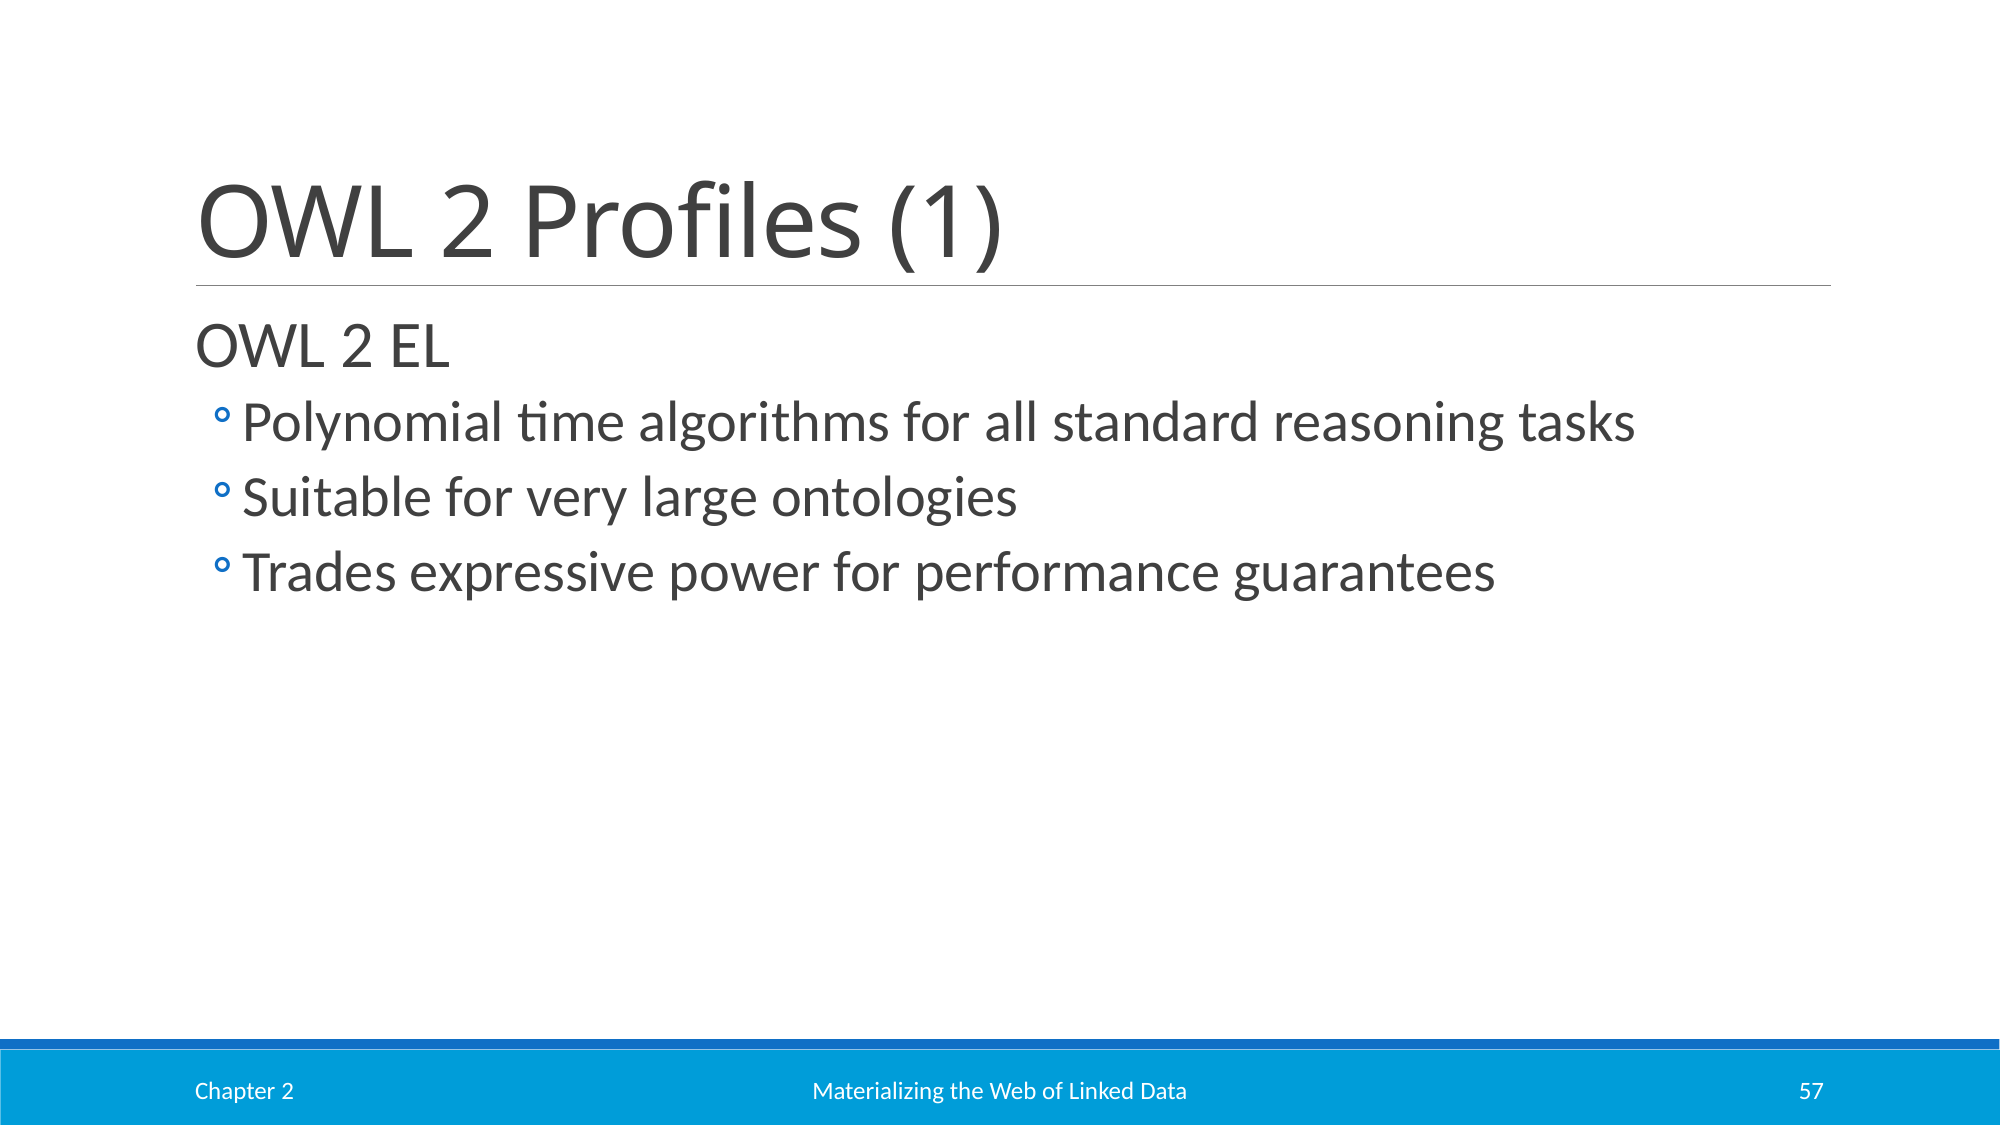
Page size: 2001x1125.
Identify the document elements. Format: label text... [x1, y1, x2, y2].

slide_number 57 [1624, 1059, 1840, 1120]
title OWL 2 Profiles (1) [180, 47, 1830, 285]
list OWL 2 EL Polynomial time algorithms for all standard reasoning tasks Suitable for very large ontologies Trades expressive power for performance guarantees [180, 302, 1830, 963]
slide_number Chapter 2 [180, 1059, 586, 1120]
footer Materializing the Web of Linked Data [604, 1059, 1396, 1120]
